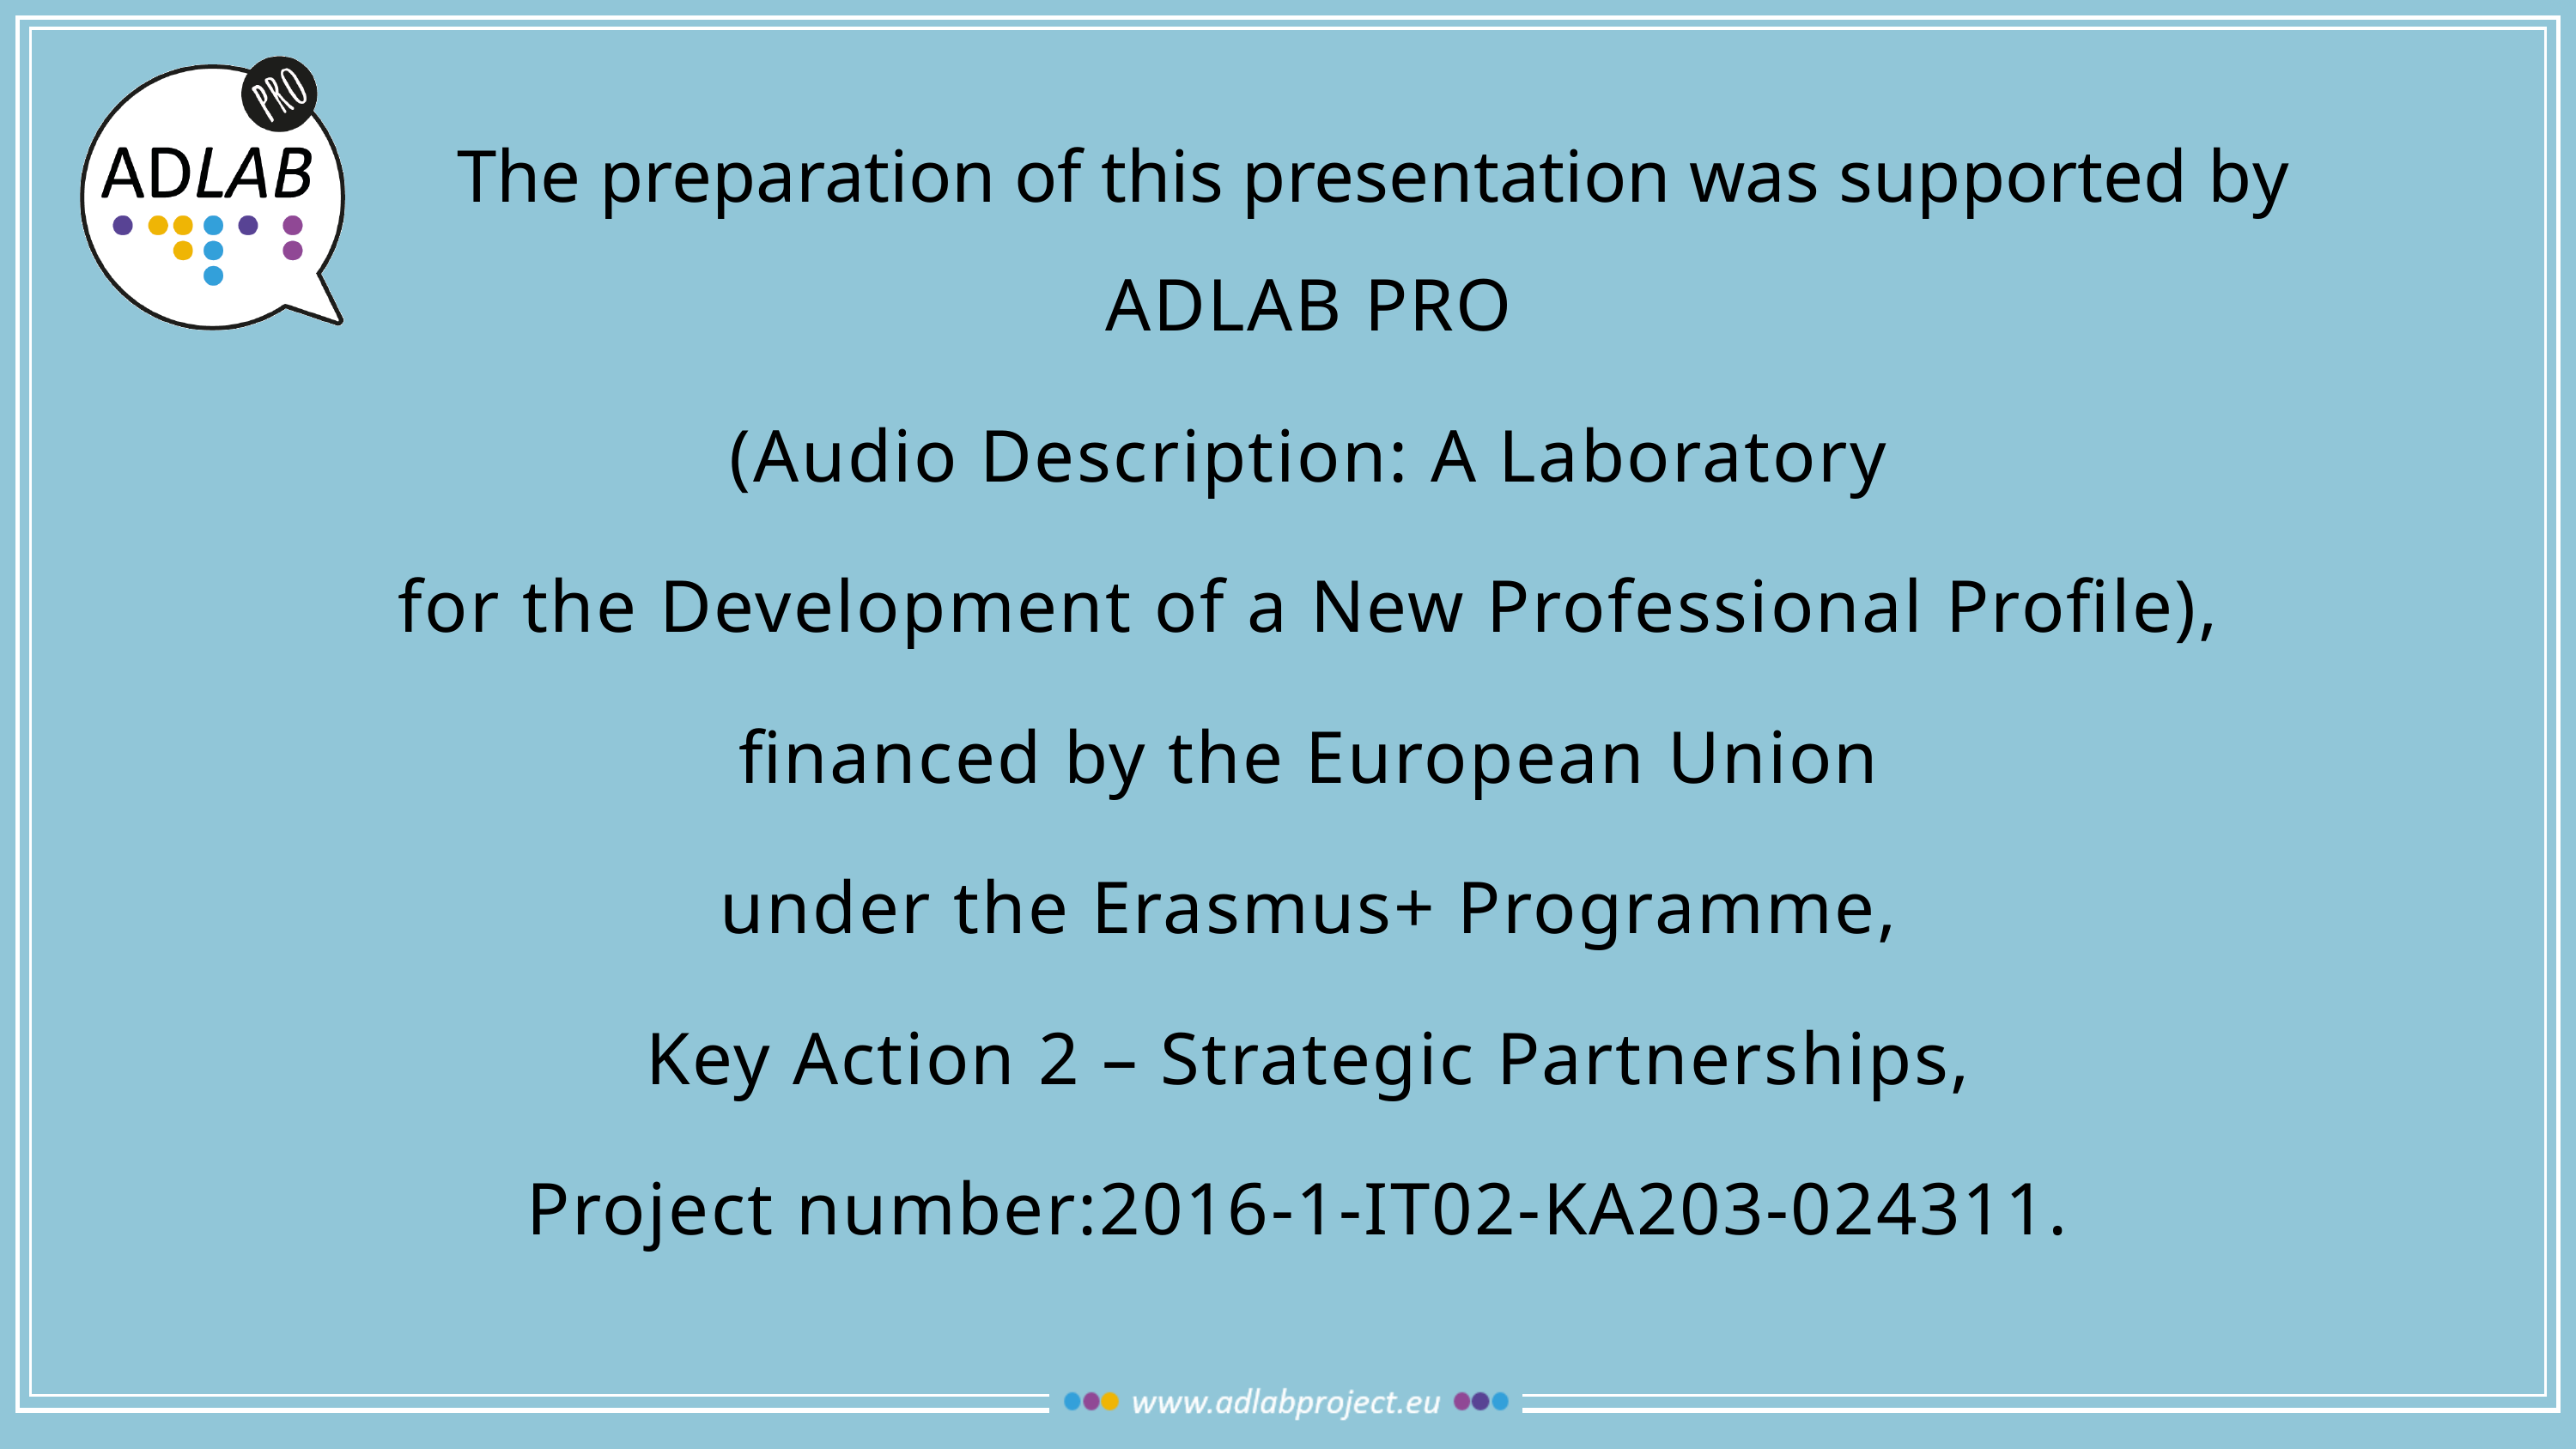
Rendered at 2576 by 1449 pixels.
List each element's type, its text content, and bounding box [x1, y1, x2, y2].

picture [1049, 1379, 1522, 1430]
picture [72, 49, 353, 330]
list The preparation of this presentation was supported by ADLAB PRO (Audio Description: A Laboratory for the Development of a New Professional Profile), financed by the European Union under the Erasmus+ Programme, Key Action 2 – Strategic Partnerships, Project number:2016-1-IT02-KA203-024311. [269, 82, 2349, 1298]
